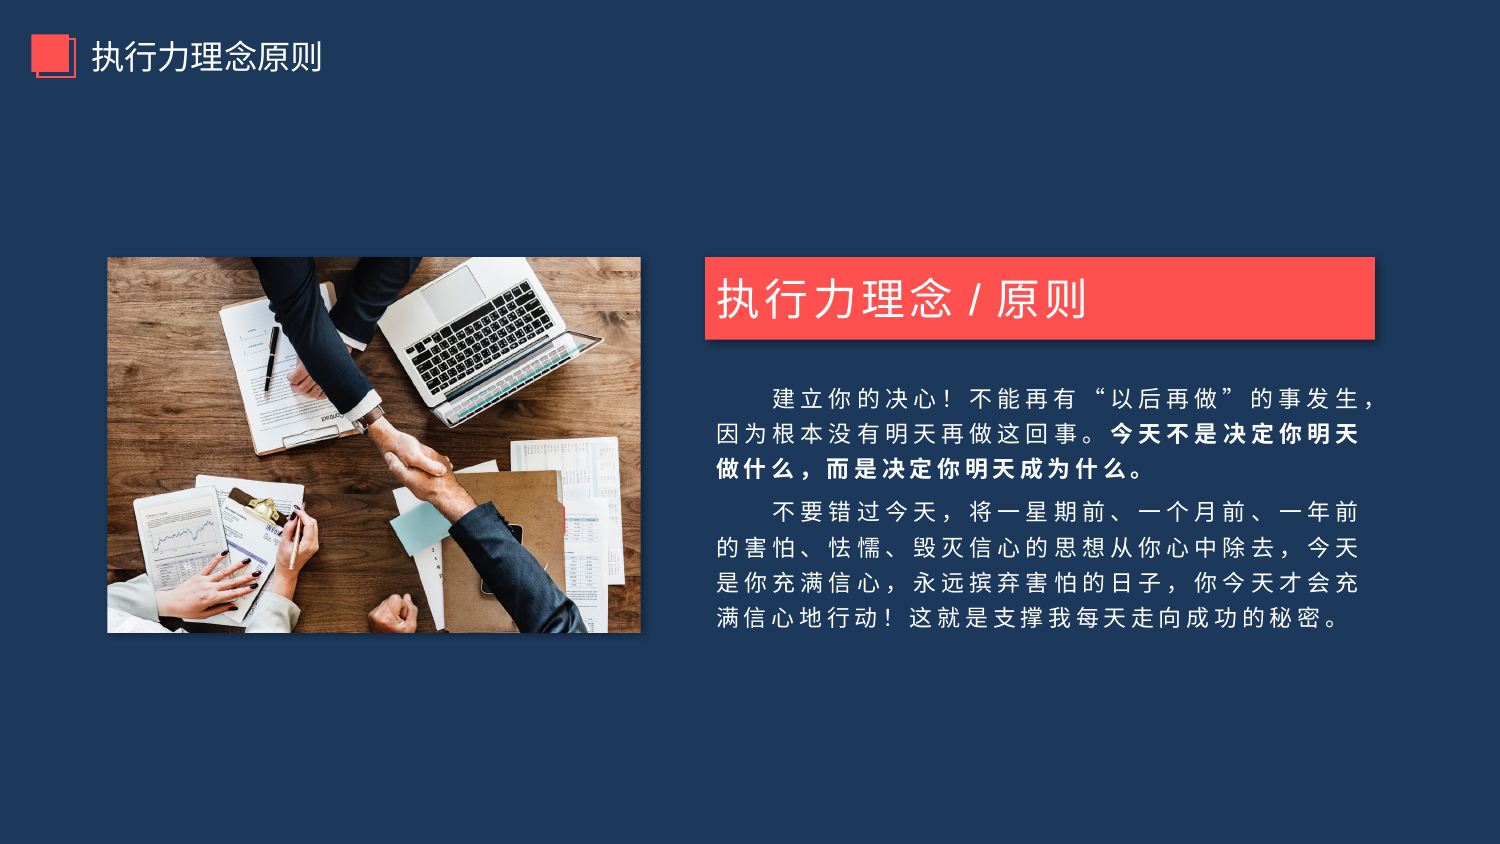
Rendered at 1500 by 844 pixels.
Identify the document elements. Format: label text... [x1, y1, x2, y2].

text_box 不要错过今天，将一星期前、一个月前、一年前的害怕、怯懦、毁灭信心的思想从你心中除去，今天是你充满信心，永远摈弃害怕的日子，你今天才会充满信心地行动！这就是支撑我每天走向成功的秘密。 [705, 488, 1375, 637]
text_box 执行力理念/原则 [705, 266, 1119, 330]
text_box 建立你的决心！不能再有“以后再做”的事发生，因为根本没有明天再做这回事。今天不是决定你明天做什么，而是决定你明天成为什么。 [705, 370, 1375, 488]
text_box [106, 256, 642, 633]
text_box [704, 256, 1376, 341]
